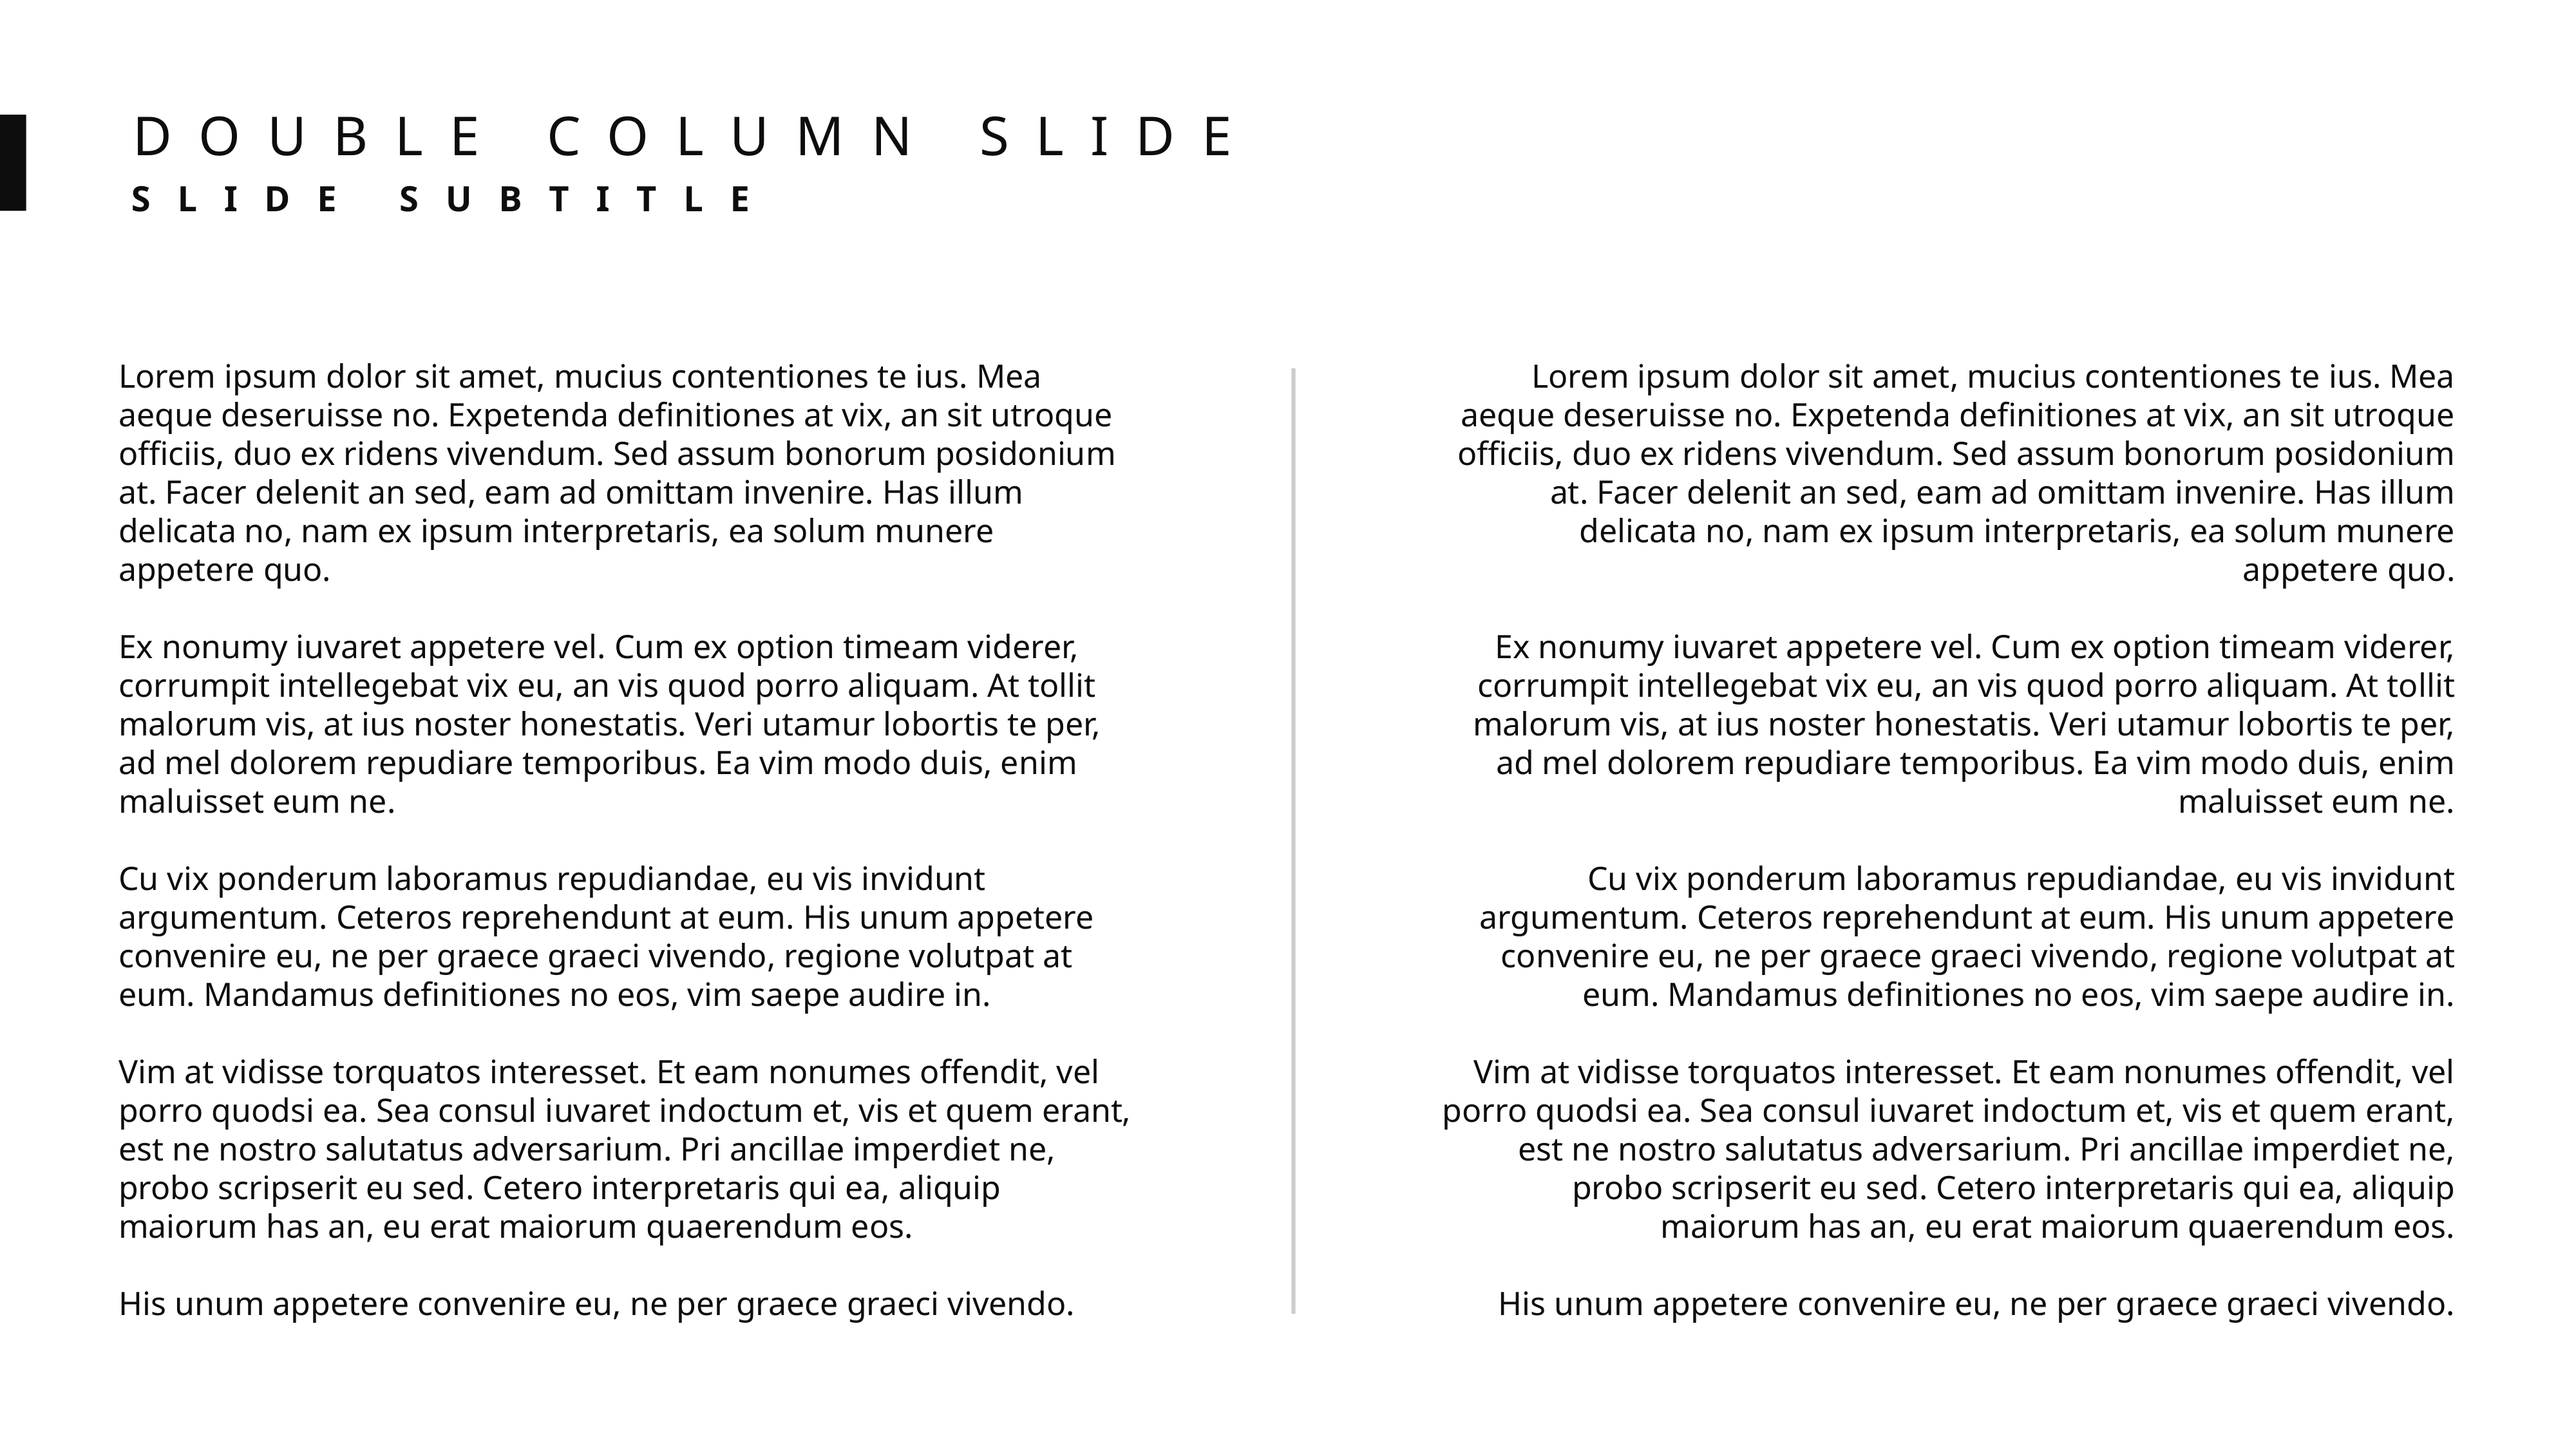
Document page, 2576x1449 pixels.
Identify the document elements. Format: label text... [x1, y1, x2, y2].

text_box DOUBLE COLUMN SLIDE [123, 97, 1242, 171]
text_box Lorem ipsum dolor sit amet, mucius contentiones te ius. Mea aeque deseruisse no. Expetenda definitiones at vix, an sit utroque officiis, duo ex ridens vivendum. Sed assum bonorum posidonium at. Facer delenit an sed, eam ad omittam invenire. Has illum delicata no, nam ex ipsum interpretaris, ea solum munere appetere quo. Ex nonumy iuvaret appetere vel. Cum ex option timeam viderer, corrumpit intellegebat vix eu, an vis quod porro aliquam. At tollit malorum vis, at ius noster honestatis. Veri utamur lobortis te per, ad mel dolorem repudiare temporibus. Ea vim modo duis, enim maluisset eum ne. Cu vix ponderum laboramus repudiandae, eu vis invidunt argumentum. Ceteros reprehendunt at eum. His unum appetere convenire eu, ne per graece graeci vivendo, regione volutpat at eum. Mandamus definitiones no eos, vim saepe audire in. Vim at vidisse torquatos interesset. Et eam nonumes offendit, vel porro quodsi ea. Sea consul iuvaret indoctum et, vis et quem erant, est ne nostro salutatus adversarium. Pri ancillae imperdiet ne, probo scripserit eu sed. Cetero interpretaris qui ea, aliquip maiorum has an, eu erat maiorum quaerendum eos. His unum appetere convenire eu, ne per graece graeci vivendo. [1426, 350, 2465, 1404]
text_box Lorem ipsum dolor sit amet, mucius contentiones te ius. Mea aeque deseruisse no. Expetenda definitiones at vix, an sit utroque officiis, duo ex ridens vivendum. Sed assum bonorum posidonium at. Facer delenit an sed, eam ad omittam invenire. Has illum delicata no, nam ex ipsum interpretaris, ea solum munere appetere quo. Ex nonumy iuvaret appetere vel. Cum ex option timeam viderer, corrumpit intellegebat vix eu, an vis quod porro aliquam. At tollit malorum vis, at ius noster honestatis. Veri utamur lobortis te per, ad mel dolorem repudiare temporibus. Ea vim modo duis, enim maluisset eum ne. Cu vix ponderum laboramus repudiandae, eu vis invidunt argumentum. Ceteros reprehendunt at eum. His unum appetere convenire eu, ne per graece graeci vivendo, regione volutpat at eum. Mandamus definitiones no eos, vim saepe audire in. Vim at vidisse torquatos interesset. Et eam nonumes offendit, vel porro quodsi ea. Sea consul iuvaret indoctum et, vis et quem erant, est ne nostro salutatus adversarium. Pri ancillae imperdiet ne, probo scripserit eu sed. Cetero interpretaris qui ea, aliquip maiorum has an, eu erat maiorum quaerendum eos. His unum appetere convenire eu, ne per graece graeci vivendo. [109, 350, 1148, 1404]
text_box [0, 114, 27, 211]
text_box SLIDE SUBTITLE [122, 171, 761, 223]
